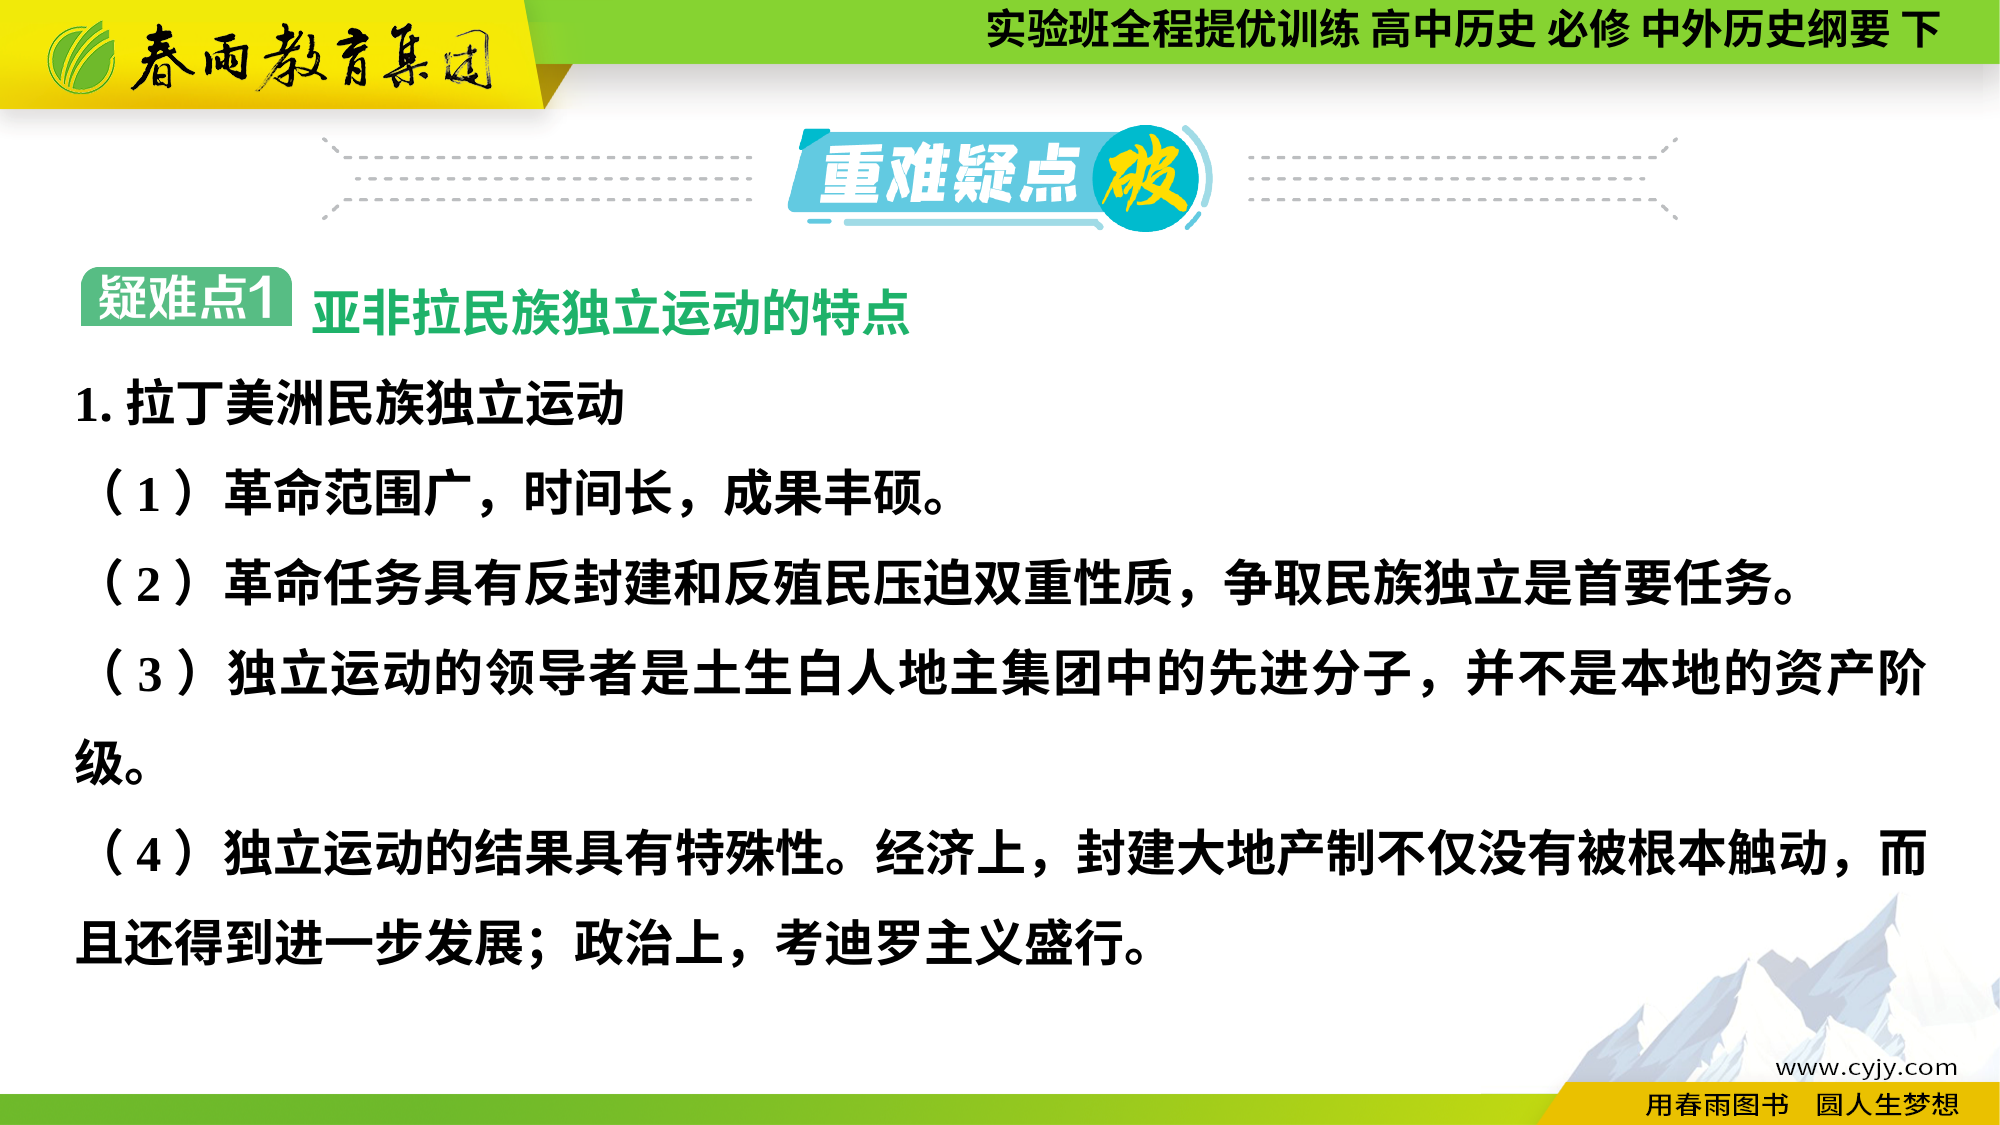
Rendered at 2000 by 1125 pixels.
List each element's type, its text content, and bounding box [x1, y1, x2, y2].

list 亚非拉民族独立运动的特点 1.拉丁美洲民族独立运动 （1）革命范围广，时间长，成果丰硕。 （2）革命任务具有反封建和反殖民压迫双重性质，争取民族独立是首要任务。 （3）独立运动的领导者是土生白人地主集团中的先进分子，并不是本地的资产阶级。 （4）独立运动的结果具有特殊性。经济上，封建大地产制不仅没有被根本触动，而且还得到进一步发展；政治上，考迪罗主义盛行。 [59, 243, 1944, 884]
picture [0, 0, 2000, 1125]
